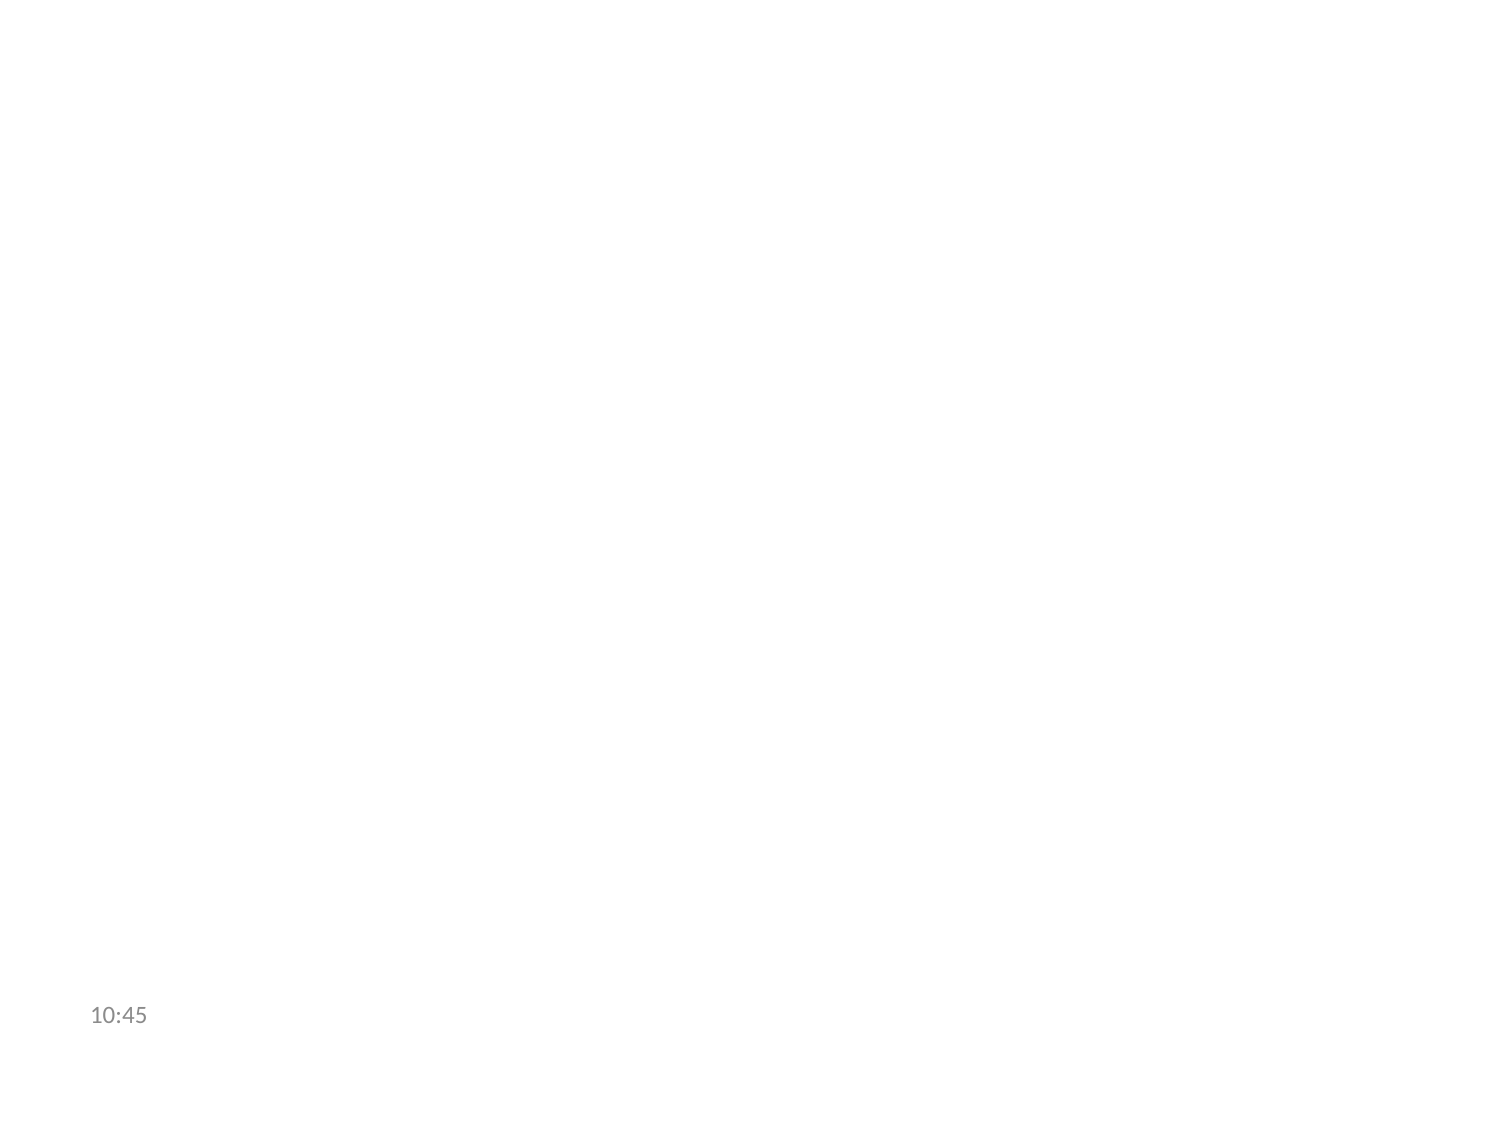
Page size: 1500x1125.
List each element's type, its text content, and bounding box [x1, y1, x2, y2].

text_box 15:35 [75, 983, 425, 1044]
